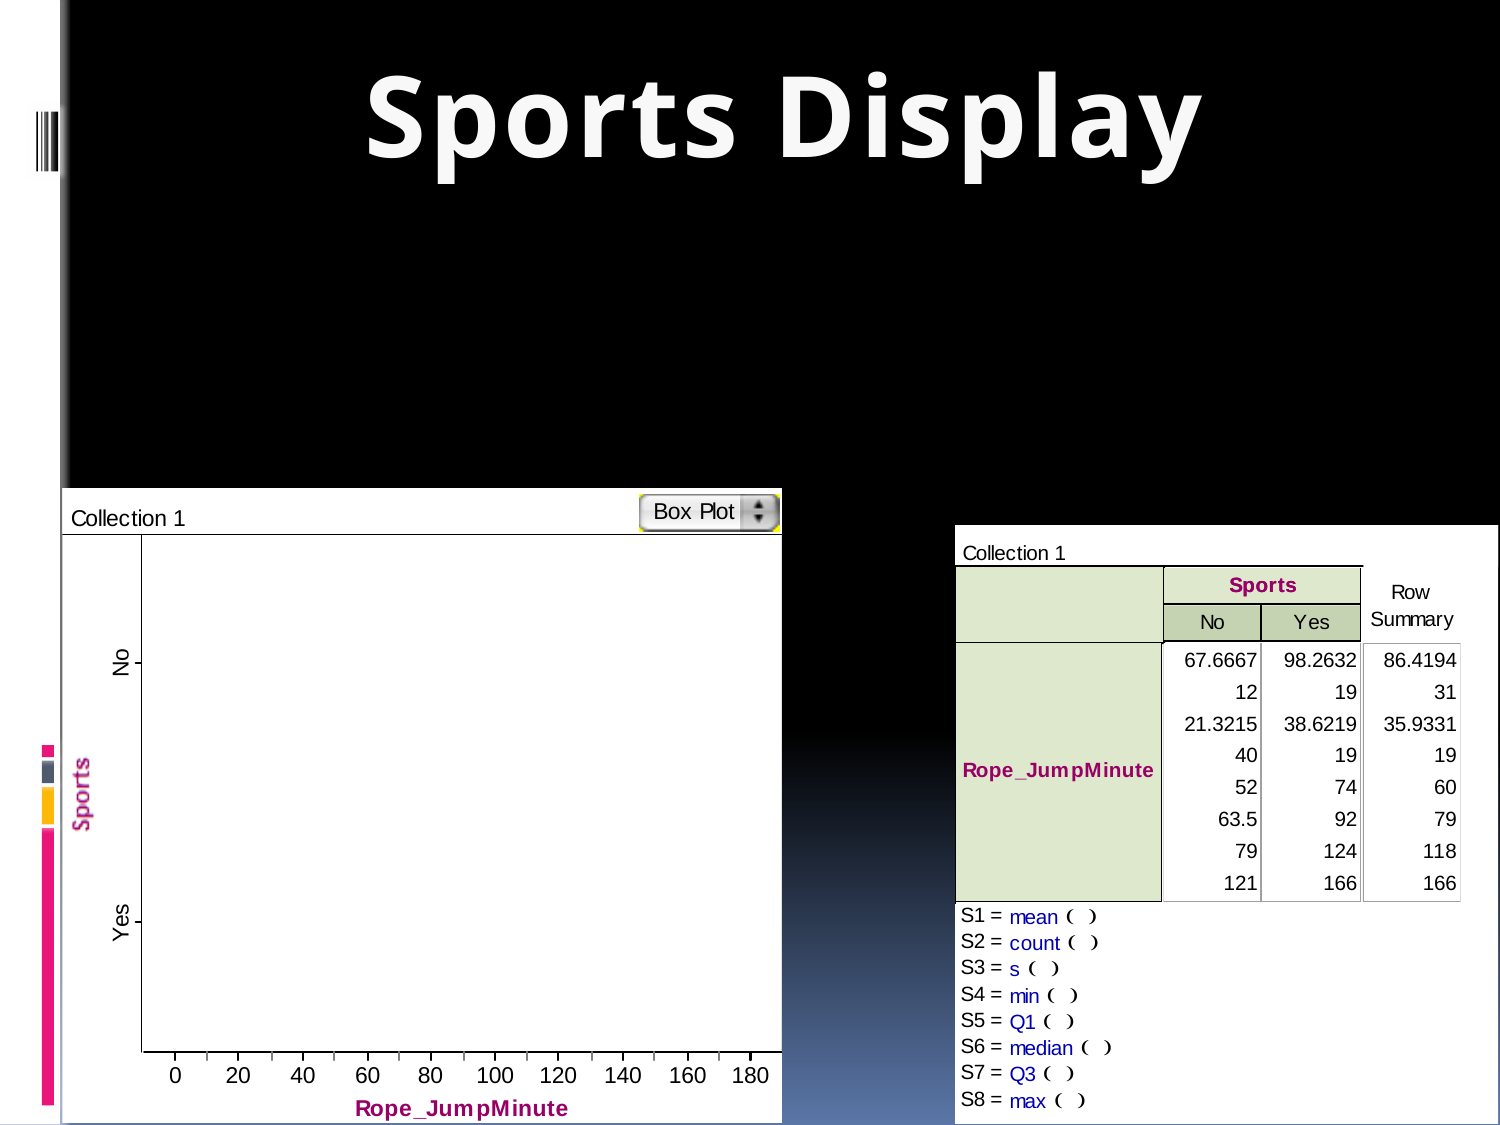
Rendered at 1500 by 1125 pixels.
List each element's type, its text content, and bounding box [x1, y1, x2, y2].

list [61, 487, 785, 1125]
text_box Sports Display [349, 37, 1220, 188]
picture [954, 524, 1500, 1125]
